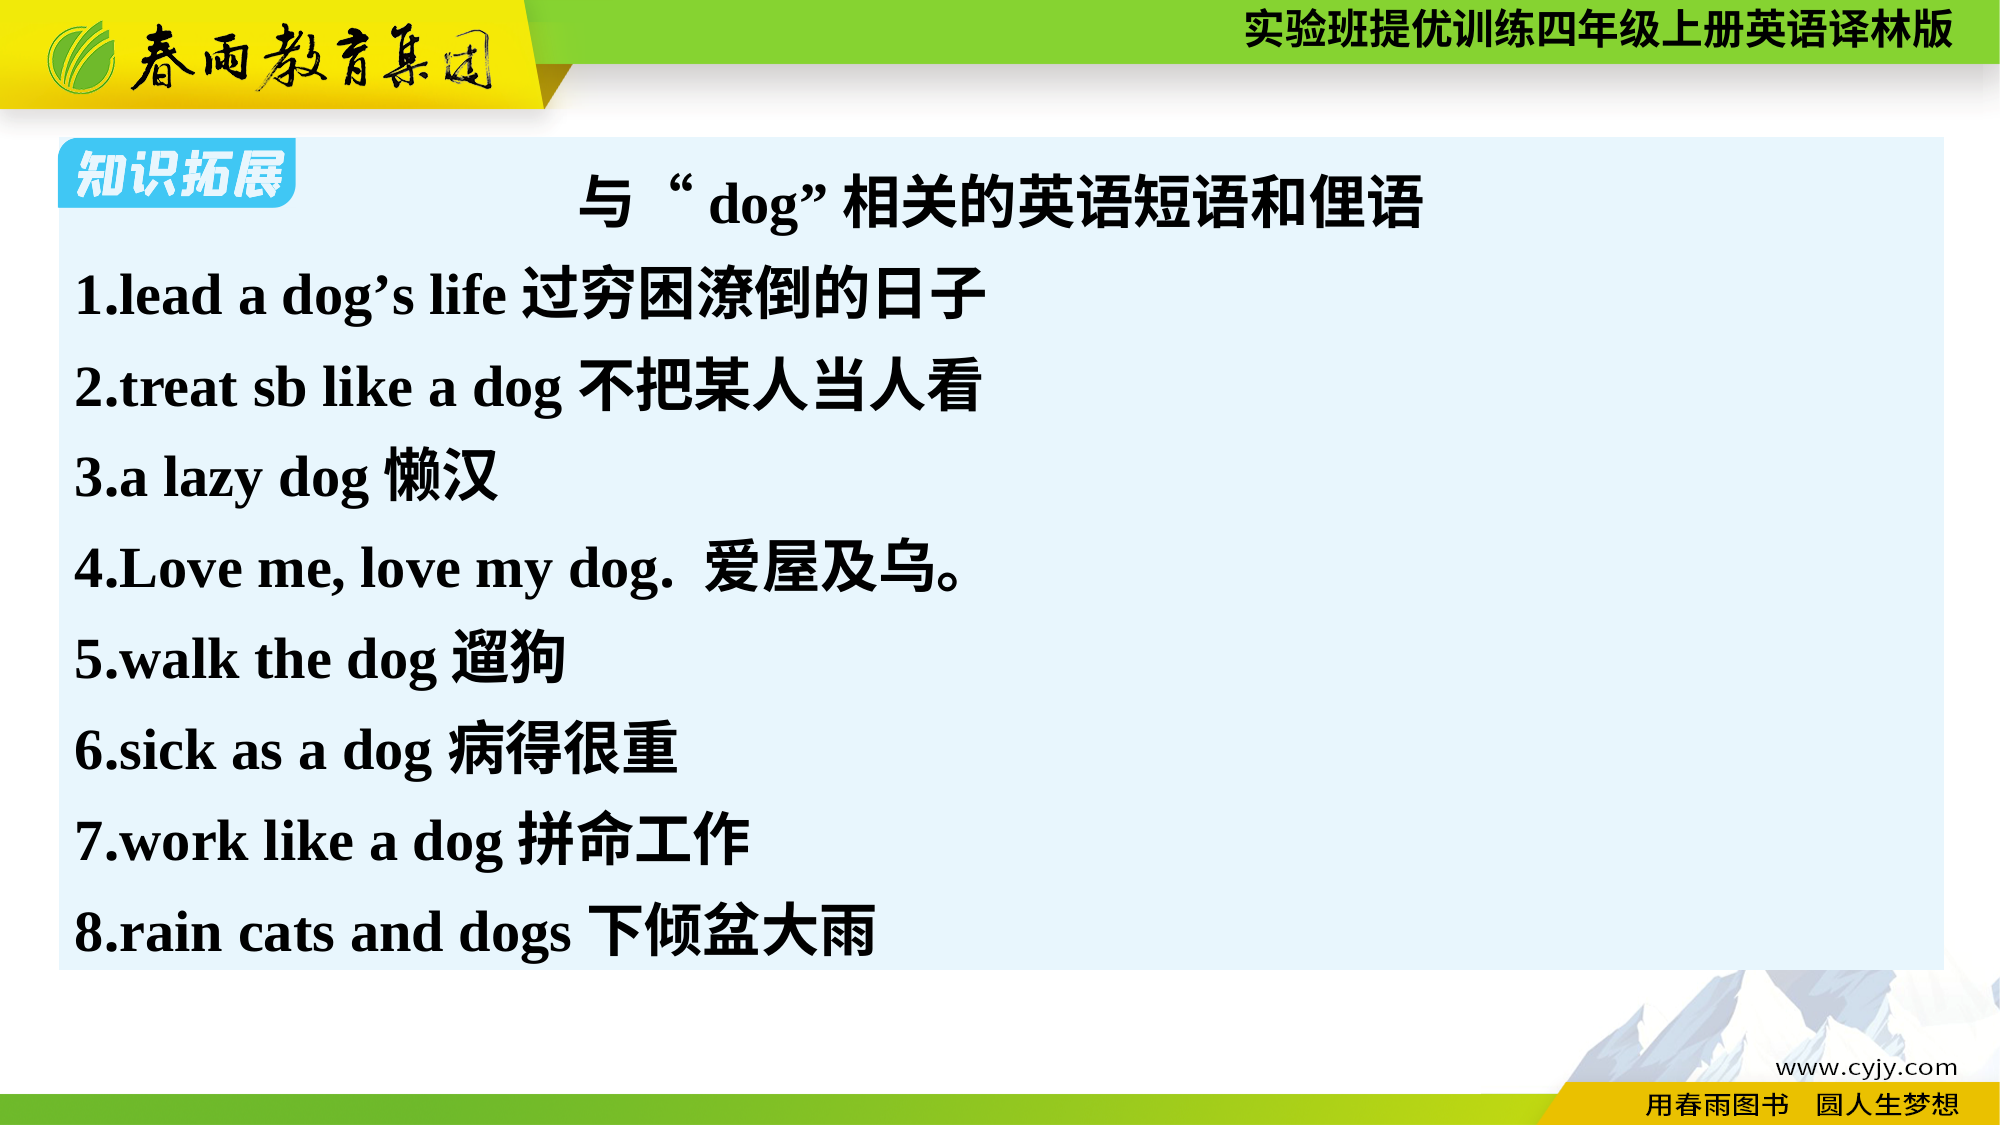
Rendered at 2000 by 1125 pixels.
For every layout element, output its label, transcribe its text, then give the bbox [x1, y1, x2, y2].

list 与“dog”相关的英语短语和俚语 1.lead a dog’s life过穷困潦倒的日子 2.treat sb like a dog不把某人当人看 3.a lazy dog懒汉 4.Love me, love my dog. 爱屋及乌。 5.walk the dog遛狗 6.sick as a dog病得很重 7.work like a dog拼命工作 8.rain cats and dogs下倾盆大雨 [59, 137, 1944, 970]
picture [0, 0, 2000, 1125]
